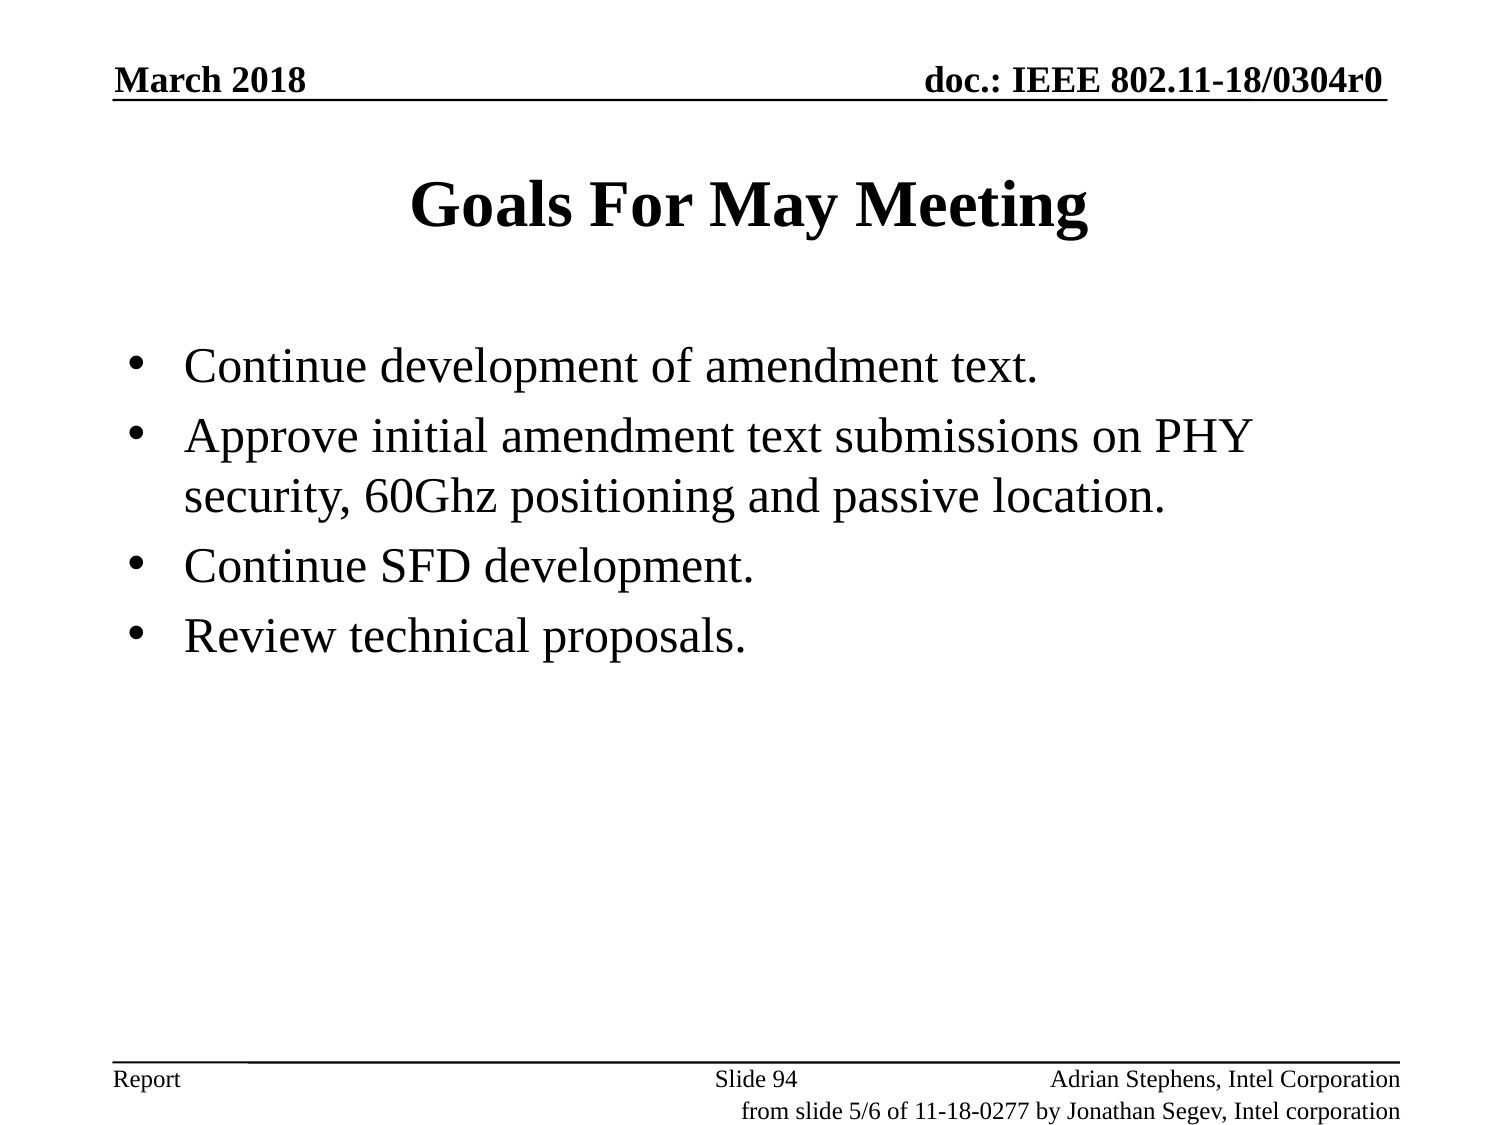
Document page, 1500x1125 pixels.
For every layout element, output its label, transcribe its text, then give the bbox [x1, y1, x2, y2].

footer Adrian Stephens, Intel Corporation [878, 1061, 1402, 1087]
text_box from slide 5/6 of 11-18-0277 by Jonathan Segev, Intel corporation [343, 1087, 1417, 1125]
slide_number Slide 94 [711, 1061, 801, 1093]
title Goals For May Meeting [112, 112, 1388, 288]
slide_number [114, 54, 374, 101]
list Continue development of amendment text. Approve initial amendment text submissions on PHY security, 60Ghz positioning and passive location. Continue SFD development. Review technical proposals. [112, 324, 1388, 1000]
